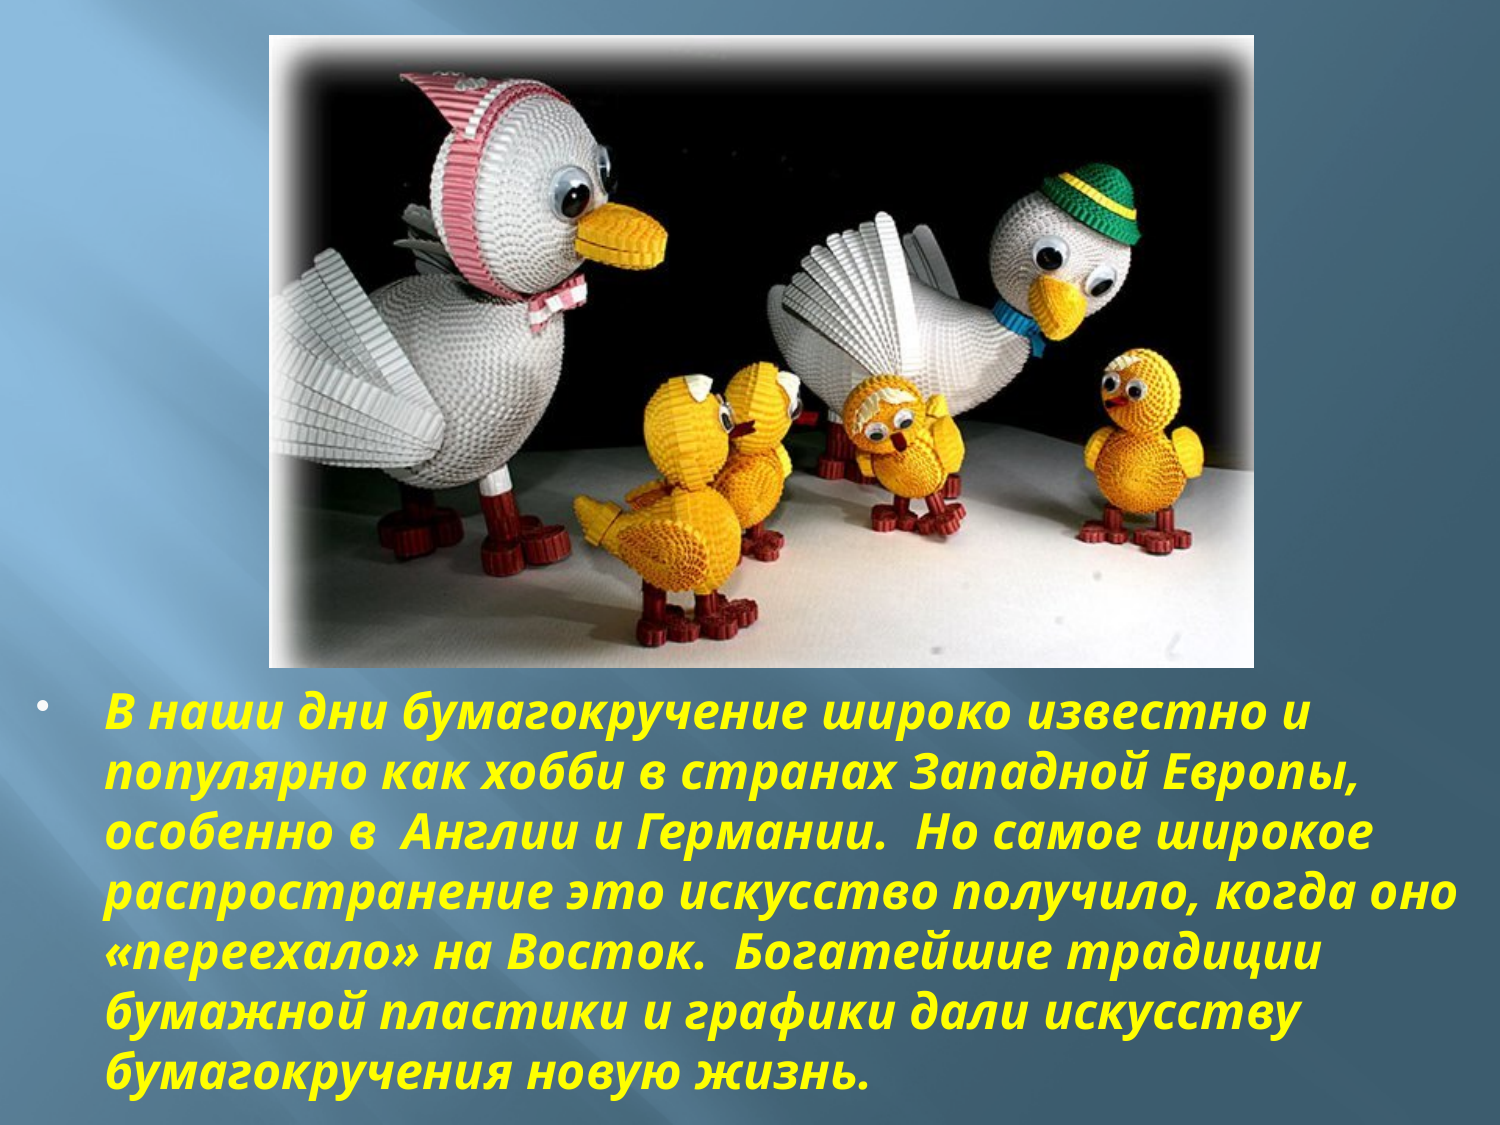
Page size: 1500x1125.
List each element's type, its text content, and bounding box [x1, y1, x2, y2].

list В наши дни бумагокручение широко известно и популярно как хобби в странах Западной Европы, особенно в Англии и Германии. Но самое широкое распространение это искусство получило, когда оно «переехало» на Восток. Богатейшие традиции бумажной пластики и графики дали искусству бумагокручения новую жизнь. [0, 672, 1500, 1125]
picture [269, 34, 1255, 669]
